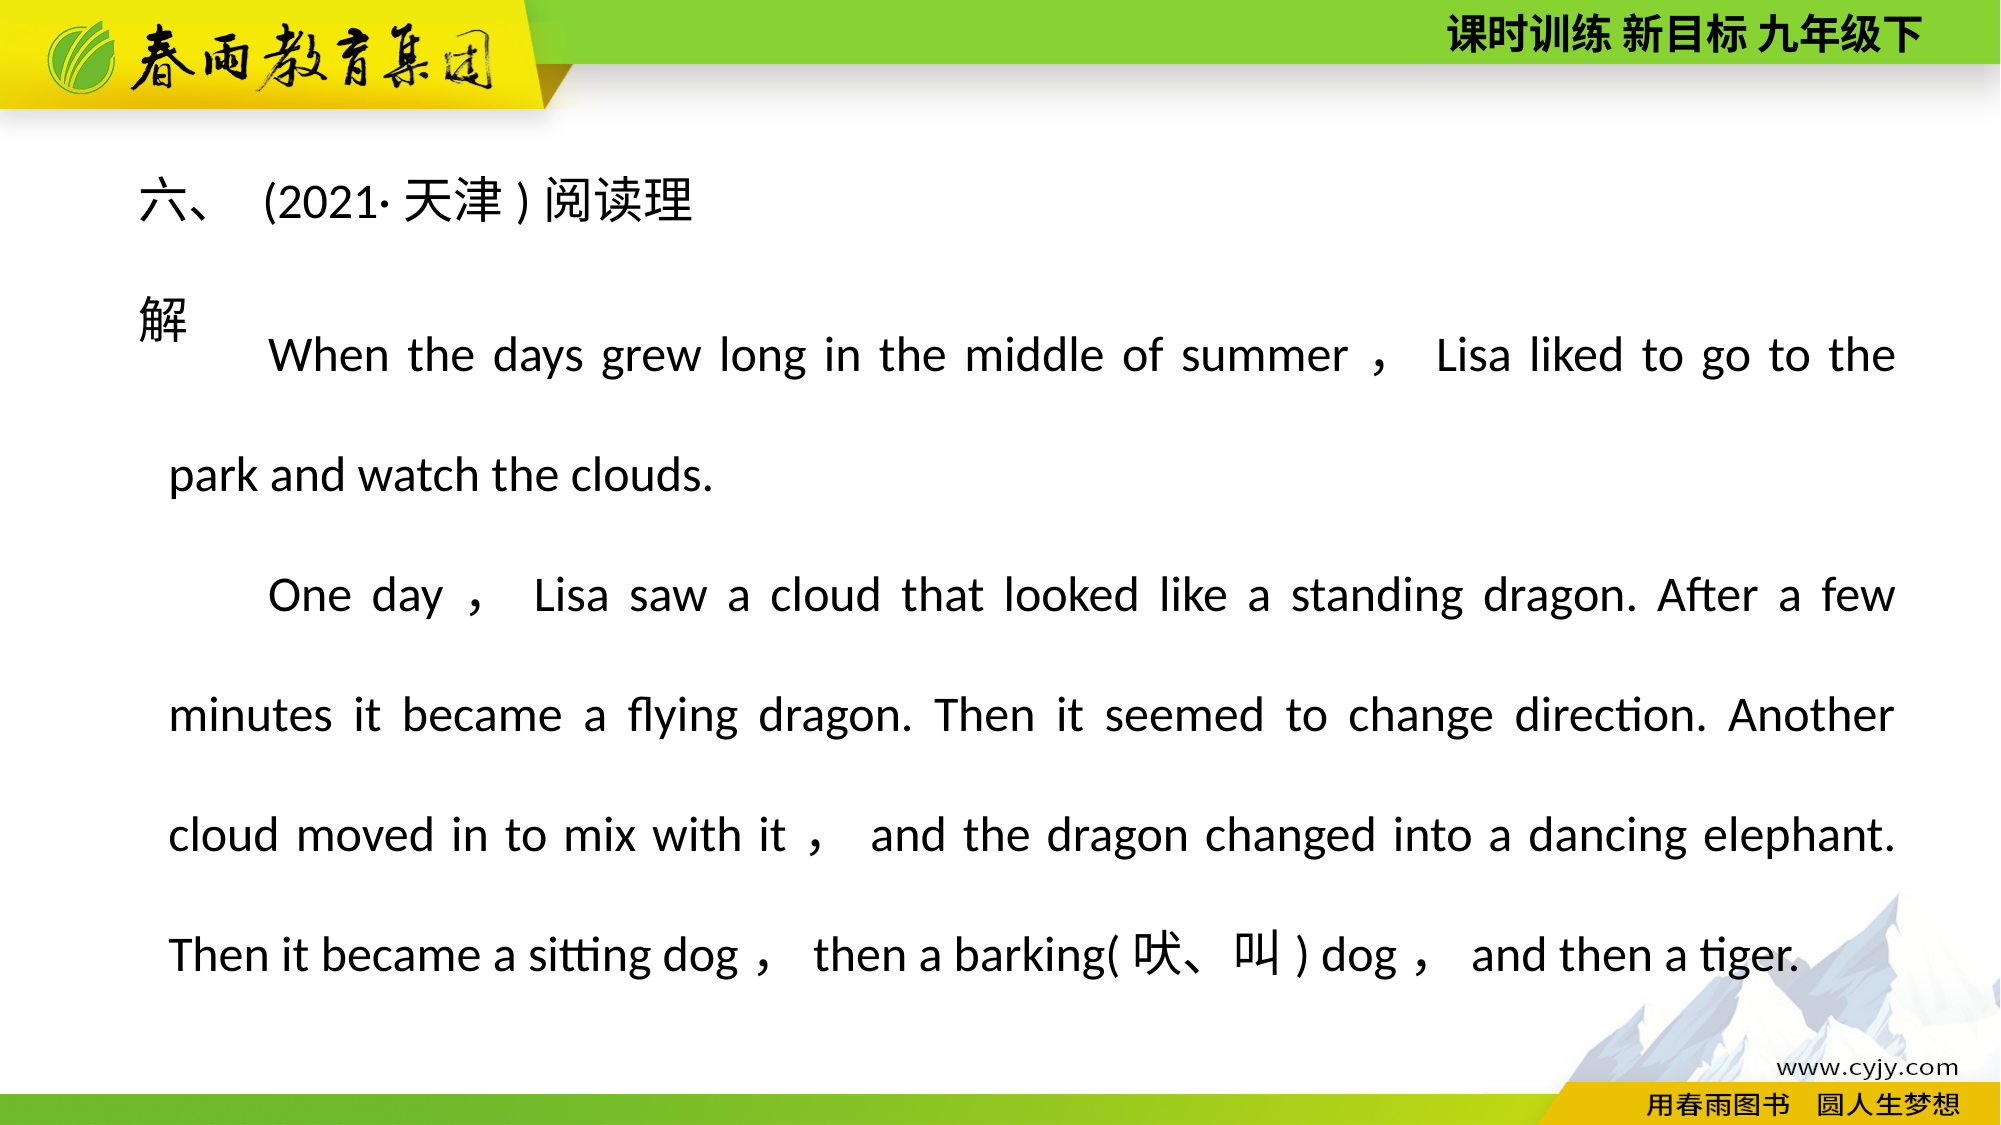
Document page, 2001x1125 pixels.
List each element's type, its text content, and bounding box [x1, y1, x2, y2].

picture [0, 0, 2001, 1125]
text_box When the days grew long in the middle of summer，Lisa liked to go to the park and watch the clouds. One day，Lisa saw a cloud that looked like a standing dragon. After a few minutes it became a flying dragon. Then it seemed to change direction. Another cloud moved in to mix with it，and the dragon changed into a dancing elephant. Then it became a sitting dog，then a barking(吠、叫) dog，and then a tiger. [153, 254, 1912, 989]
text_box 六、 (2021·天津)阅读理解 [123, 100, 709, 236]
